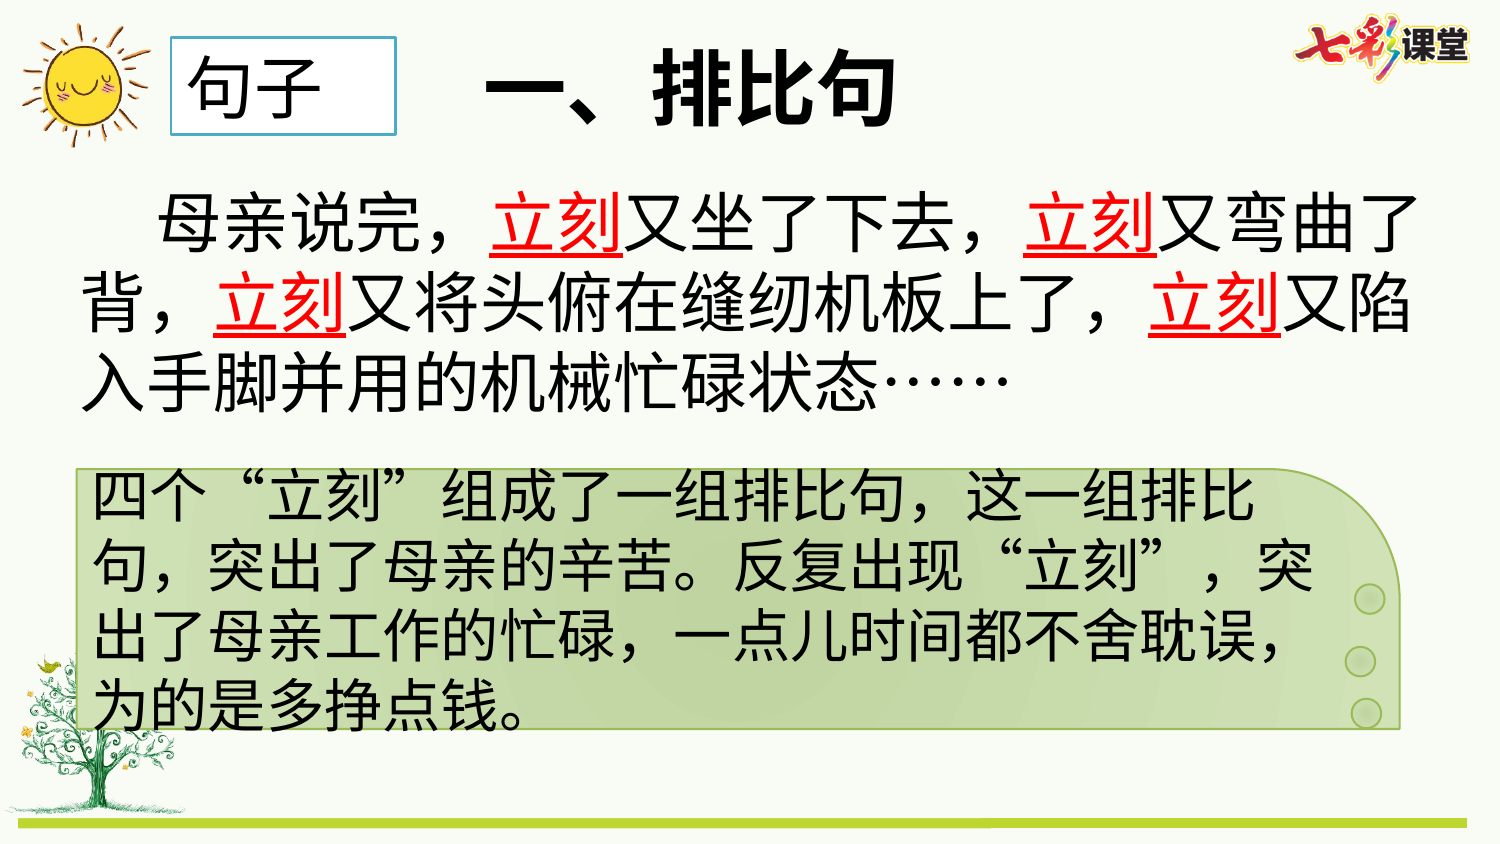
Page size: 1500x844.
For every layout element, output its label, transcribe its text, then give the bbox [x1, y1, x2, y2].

picture [0, 0, 173, 172]
text_box 一、排比句 [468, 28, 915, 144]
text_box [76, 468, 1401, 730]
picture [1291, 9, 1472, 87]
picture [0, 608, 1467, 844]
text_box 句子 [170, 36, 397, 136]
text_box 母亲说完，立刻又坐了下去，立刻又弯曲了背，立刻又将头俯在缝纫机板上了，立刻又陷入手脚并用的机械忙碌状态…… [64, 173, 1478, 429]
